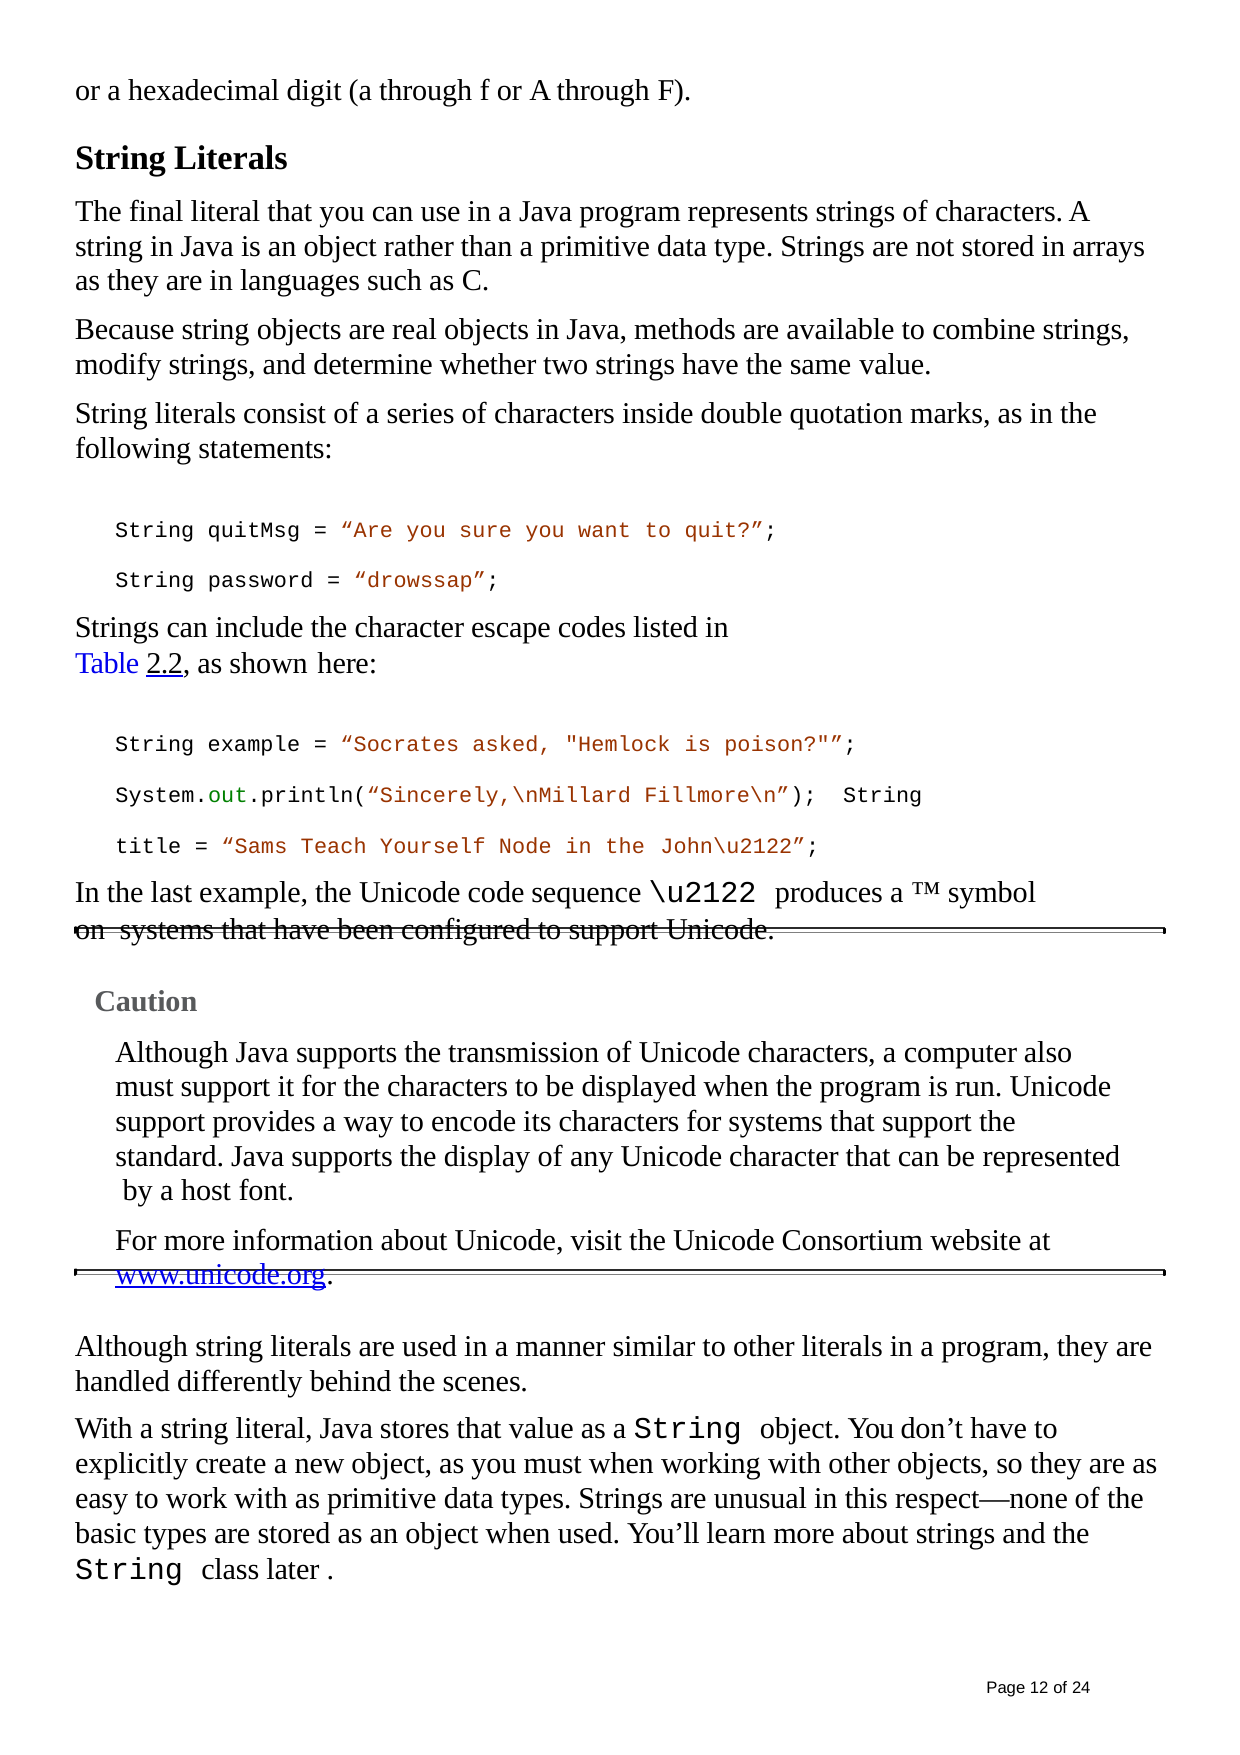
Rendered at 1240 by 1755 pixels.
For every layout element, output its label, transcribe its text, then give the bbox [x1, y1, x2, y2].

slide_number Page 10 of 24 [984, 1676, 1093, 1755]
text_box or a hexadecimal digit (a through f or A through F). String Literals The final literal that you can use in a Java program represents strings of characters. A string in Java is an object rather than a primitive data type. Strings are not stored in arrays as they are in languages such as C. Because string objects are real objects in Java, methods are available to combine strings, modify strings, and determine whether two strings have the same value. String literals consist of a series of characters inside double quotation marks, as in the following statements: String quitMsg = “Are you sure you want to quit?”; String password = “drowssap”; Strings can include the character escape codes listed in Table 2.2, as shown here: String example = “Socrates asked, "Hemlock is poison?"”; System.out.println(“Sincerely,\nMillard Fillmore\n”); String title = “Sams Teach Yourself Node in the John\u2122”; In the last example, the Unicode code sequence \u2122 produces a ™ symbol on systems that have been configured to support Unicode. Caution Although Java supports the transmission of Unicode characters, a computer also must support it for the characters to be displayed when the program is run. Unicode support provides a way to encode its characters for systems that support the standard. Java supports the display of any Unicode character that can be represented by a host font. For more information about Unicode, visit the Unicode Consortium website at www.unicode.org. Although string literals are used in a manner similar to other literals in a program, they are handled differently behind the scenes. With a string literal, Java stores that value as a String object. You don’t have to explicitly create a new object, as you must when working with other objects, so they are as easy to work with as primitive data types. Strings are unusual in this respect—none of the basic types are stored as an object when used. You’ll learn more about strings and the String class later . [72, 68, 1167, 1587]
